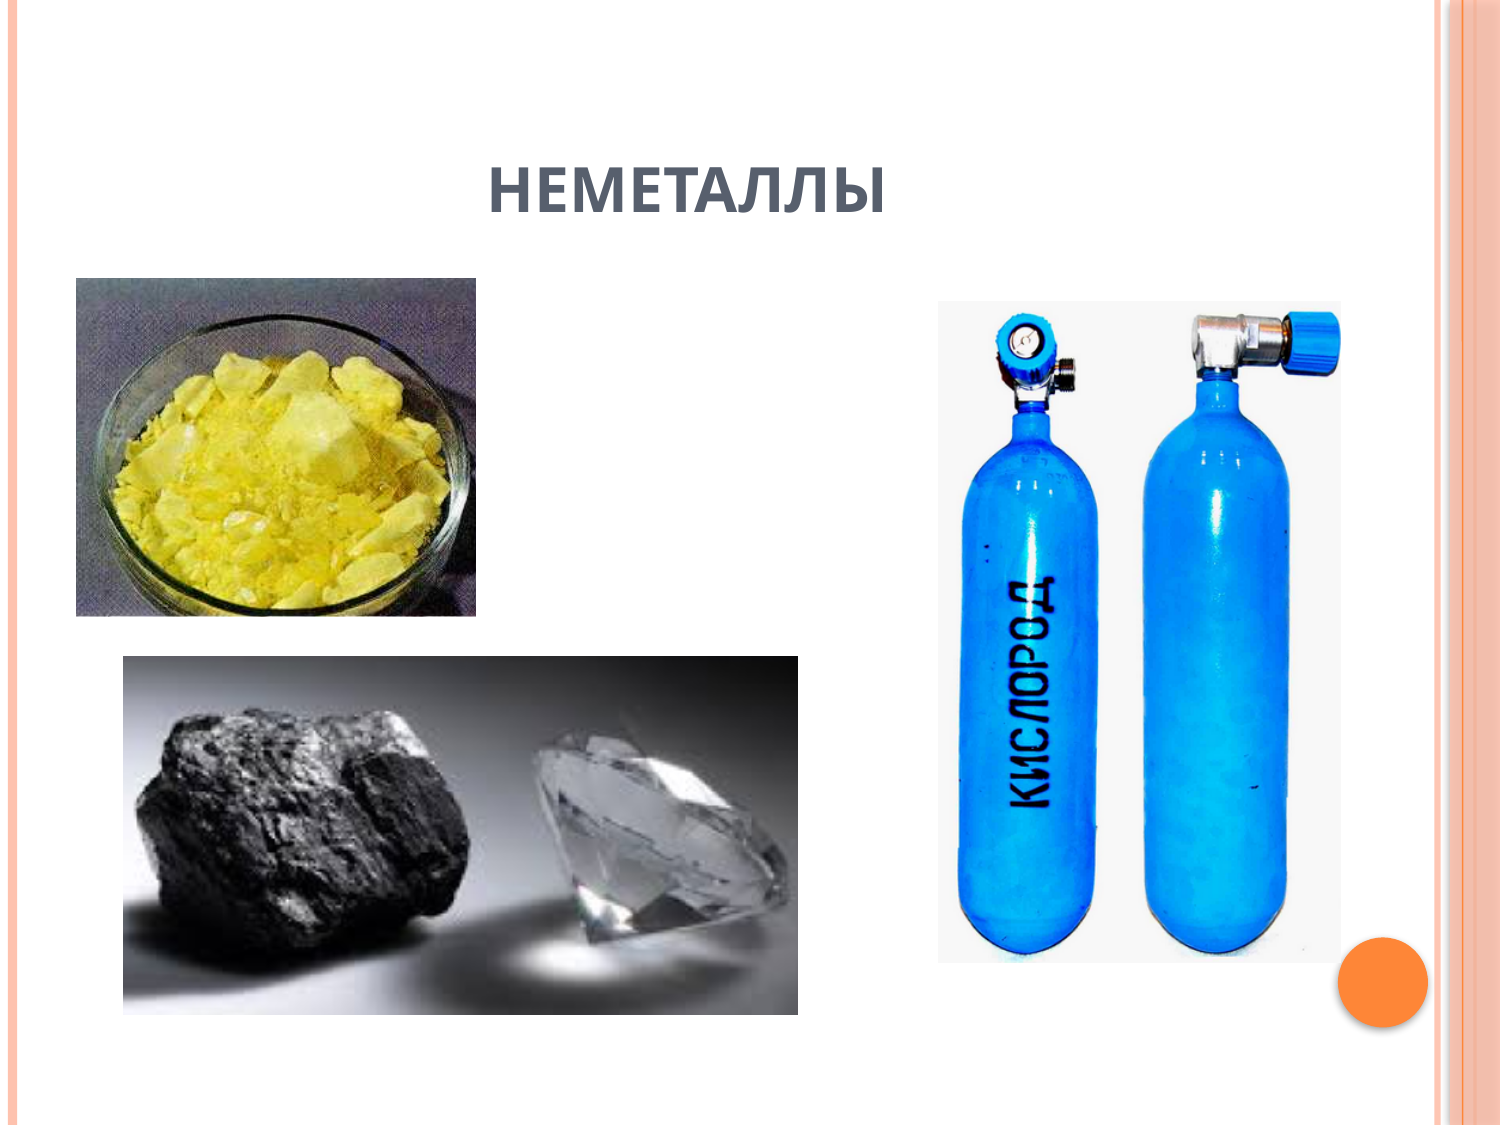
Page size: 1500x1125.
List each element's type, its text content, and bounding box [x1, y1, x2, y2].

picture [938, 301, 1342, 964]
title неметаллы [75, 45, 1300, 233]
picture [76, 278, 476, 618]
picture [123, 656, 799, 1015]
